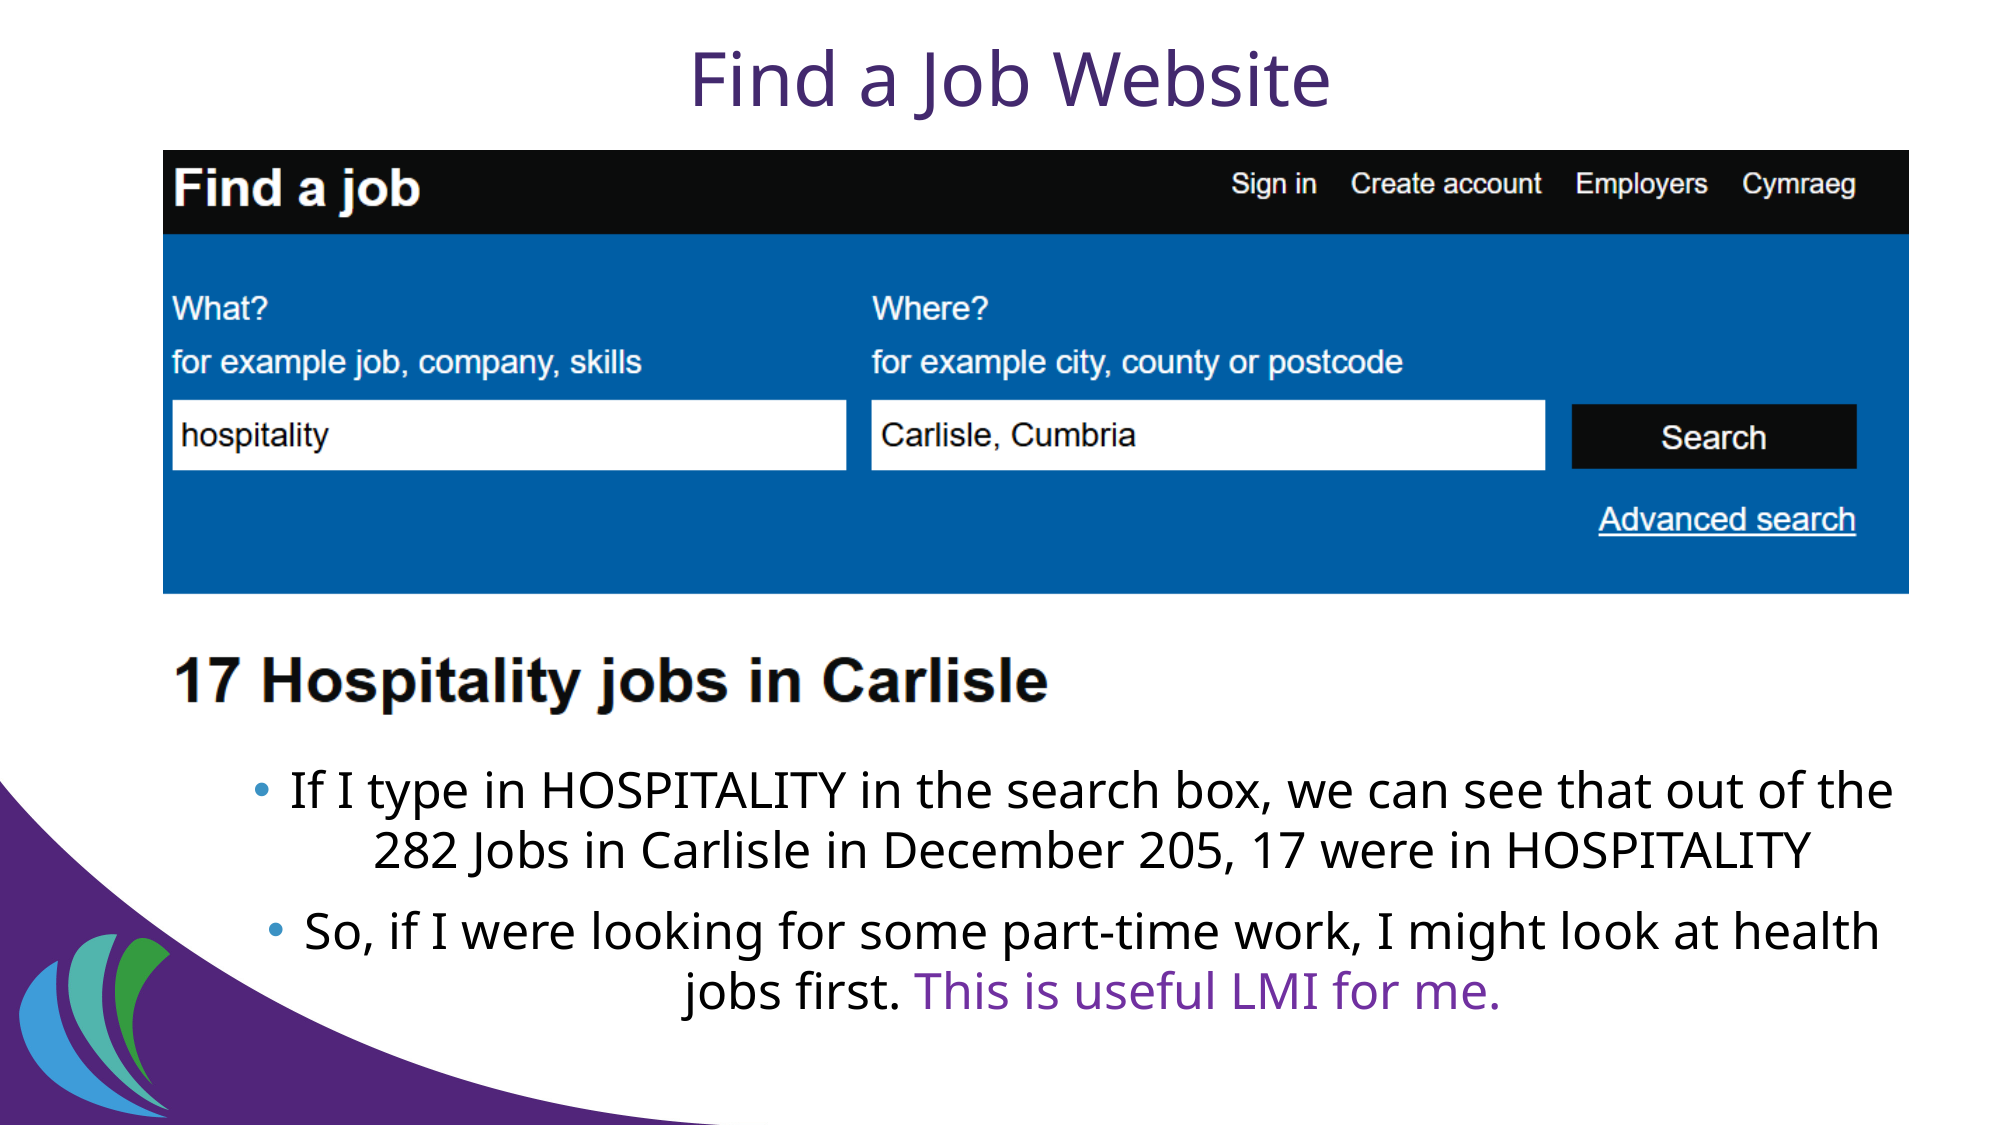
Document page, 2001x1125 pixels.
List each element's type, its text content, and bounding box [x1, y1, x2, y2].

list If I type in HOSPITALITY in the search box, we can see that out of the 282 Jobs in Carlisle in December 205, 17 were in HOSPITALITY So, if I were looking for some part-time work, I might look at health jobs first. This is useful LMI for me. [202, 751, 1947, 1066]
title Find a Job Website [186, 14, 1837, 150]
picture [0, 1, 2000, 1125]
